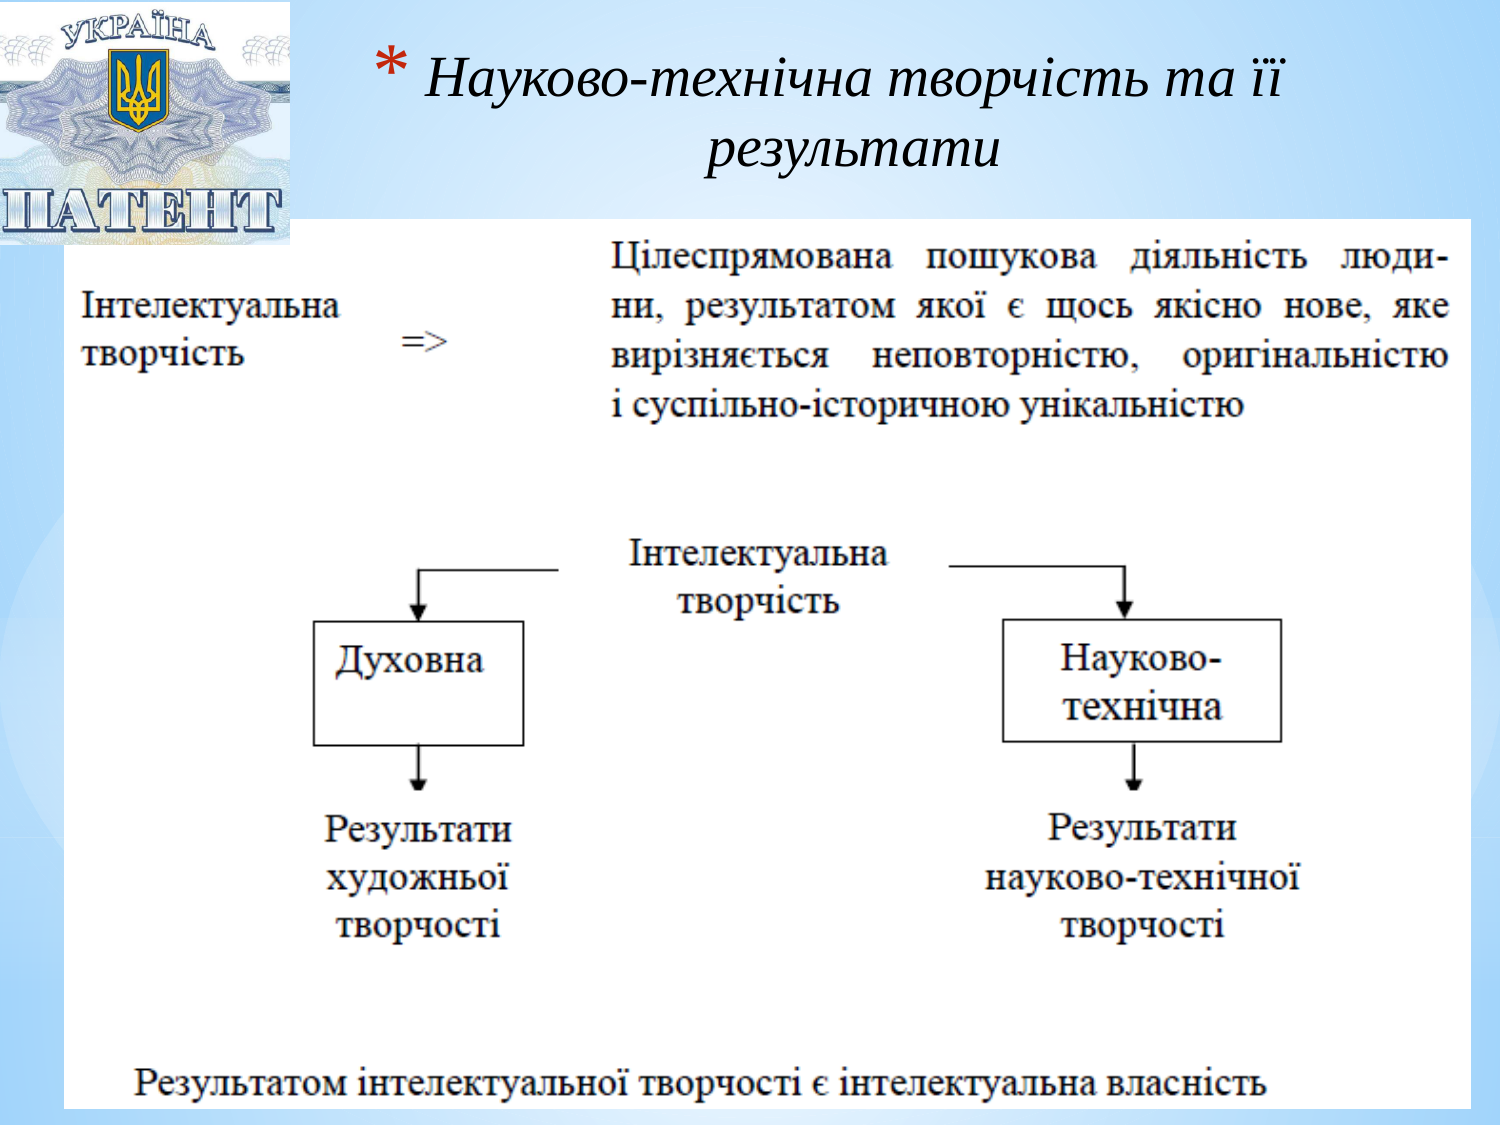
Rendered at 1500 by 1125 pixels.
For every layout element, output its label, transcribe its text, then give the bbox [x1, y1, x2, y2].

title Науково-технічна творчість та її результати [295, 30, 1427, 171]
picture [0, 2, 1471, 1109]
